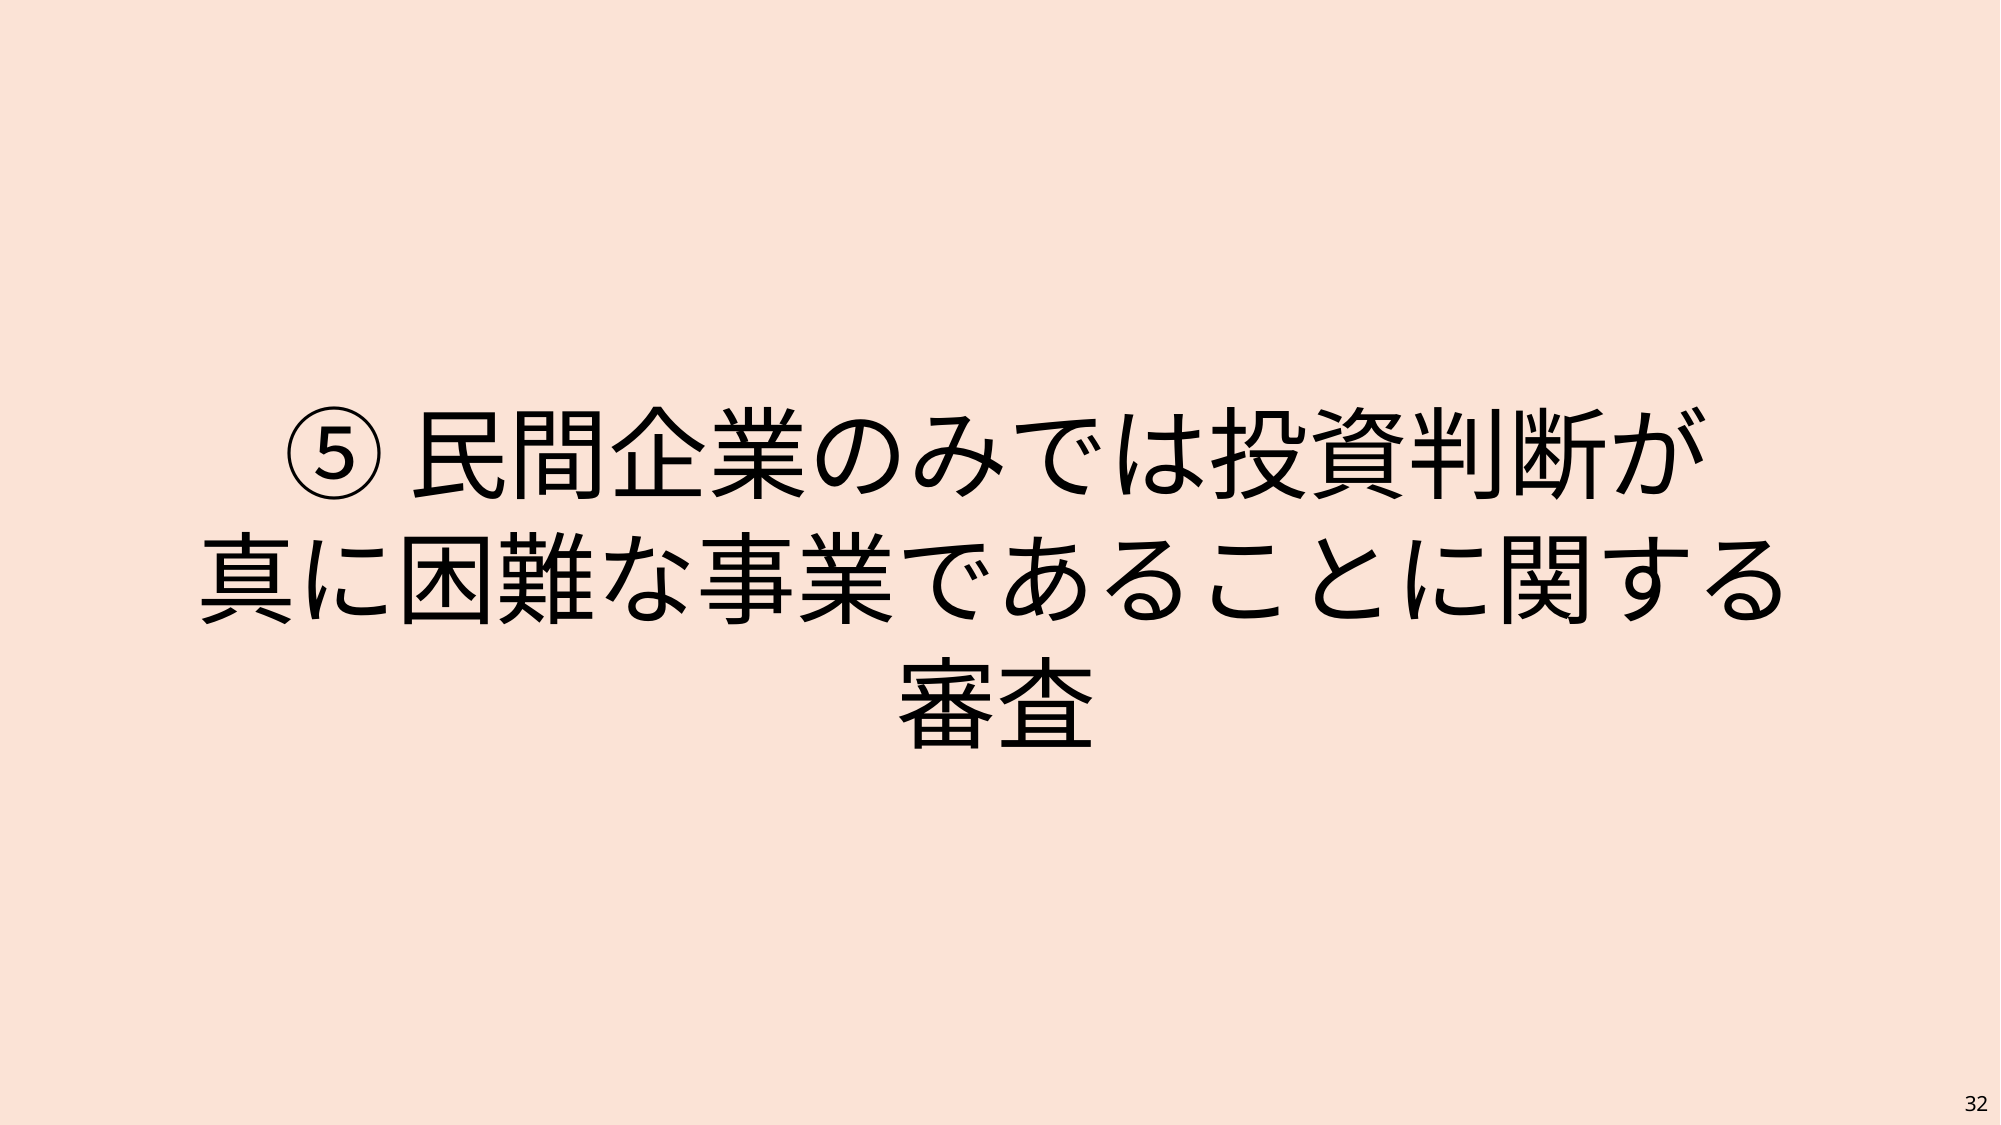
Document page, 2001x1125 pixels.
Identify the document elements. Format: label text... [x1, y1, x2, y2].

text_box ⑤民間企業のみでは投資判断が 真に困難な事業であることに関する審査 [125, 298, 1867, 827]
